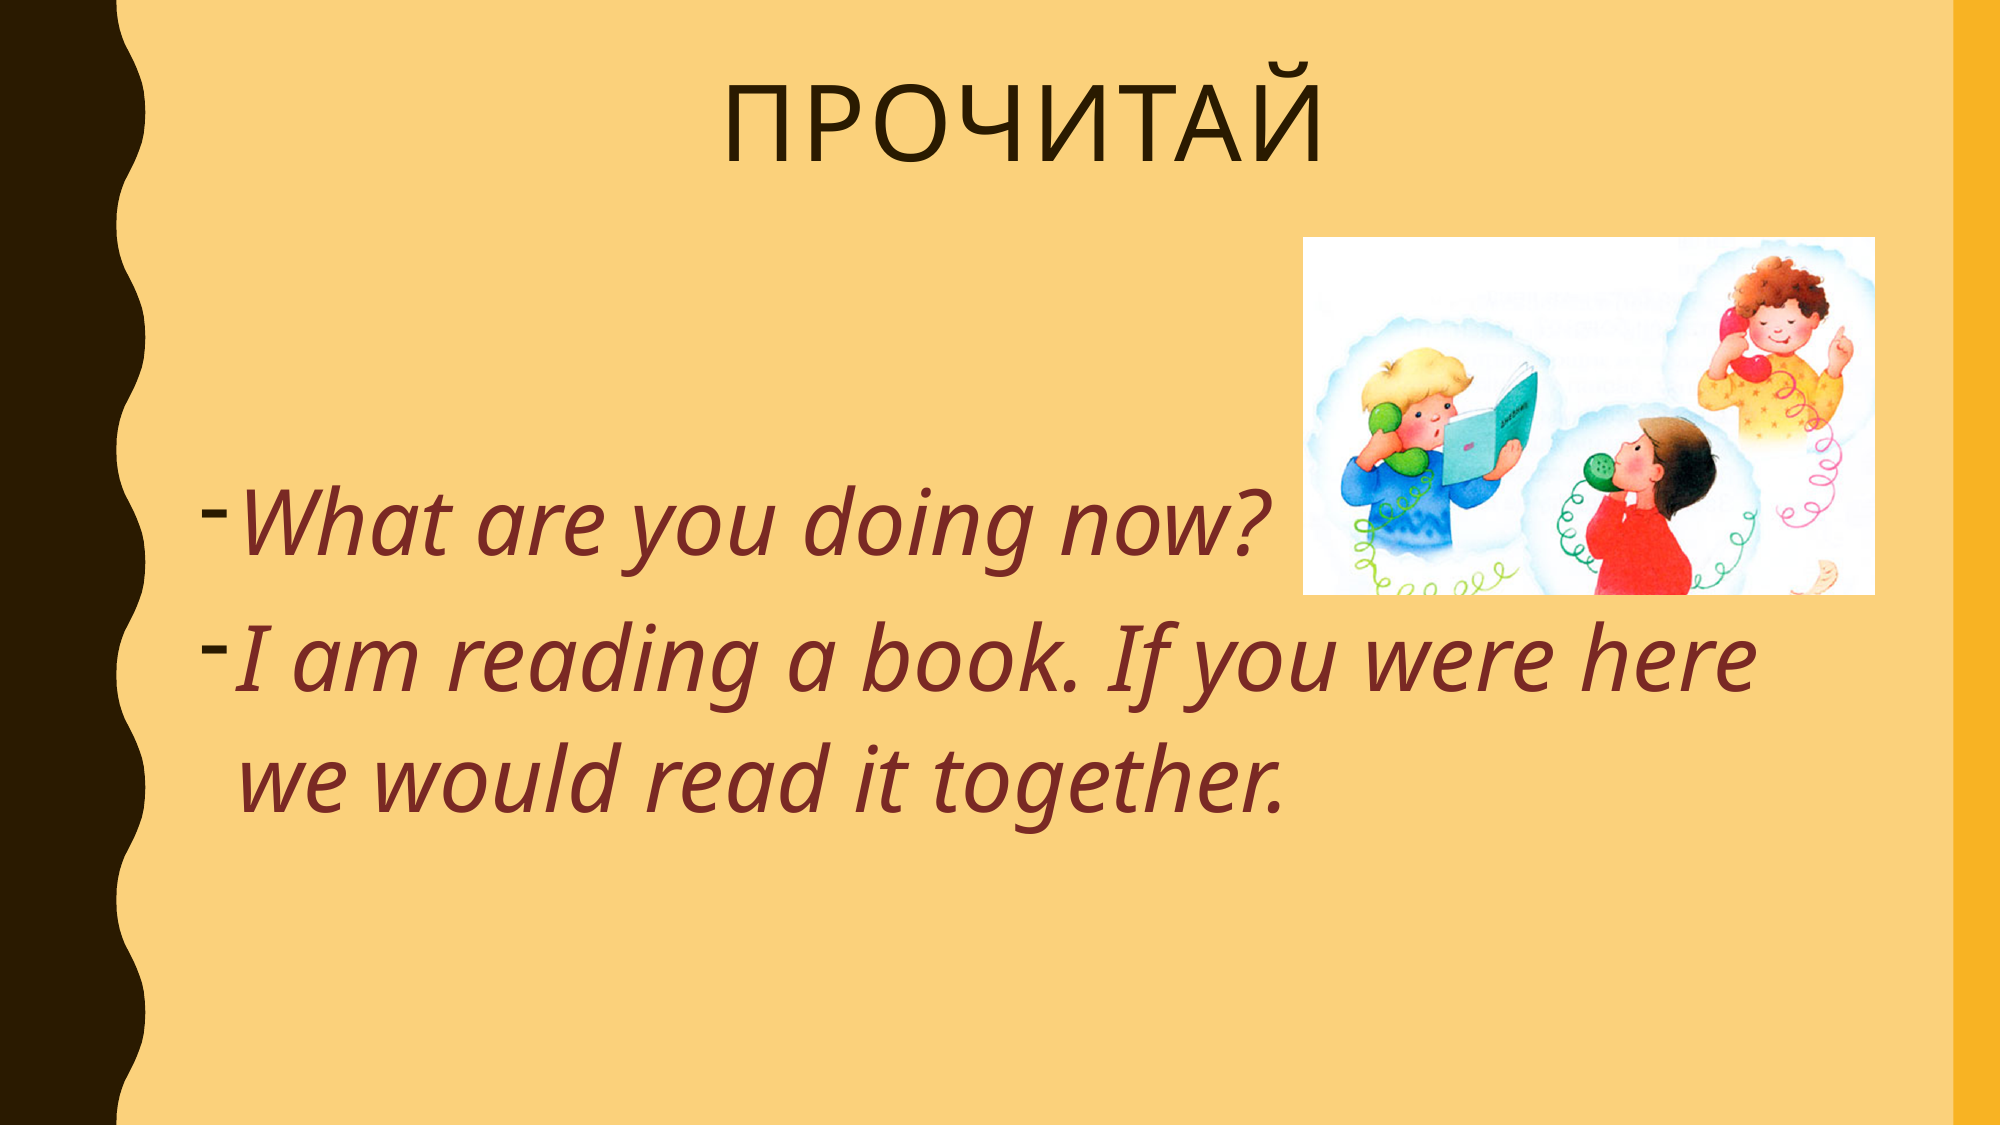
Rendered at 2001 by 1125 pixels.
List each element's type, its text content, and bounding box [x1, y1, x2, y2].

picture [1303, 237, 1875, 596]
title Прочитай [205, 62, 1875, 308]
list What are you doing now? I am reading a book. If you were here we would read it together. [184, 445, 1855, 1035]
